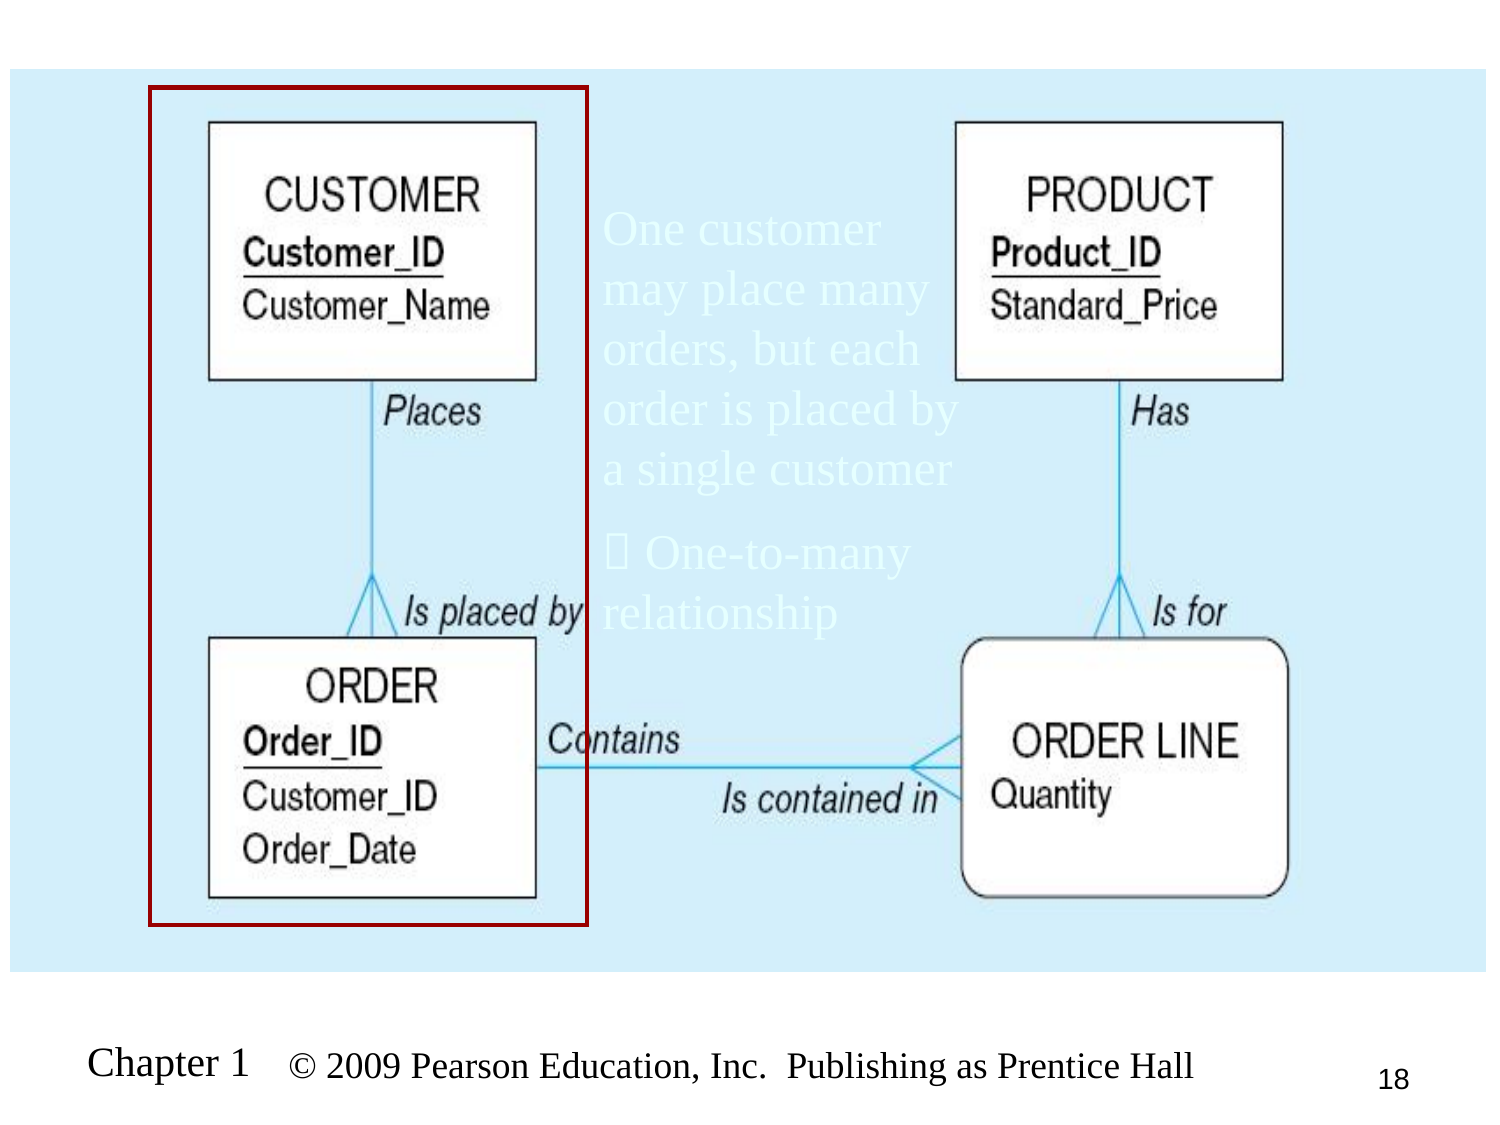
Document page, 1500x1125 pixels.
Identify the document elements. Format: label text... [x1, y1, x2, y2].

slide_number 18 [1074, 1024, 1426, 1103]
picture [10, 69, 1486, 972]
